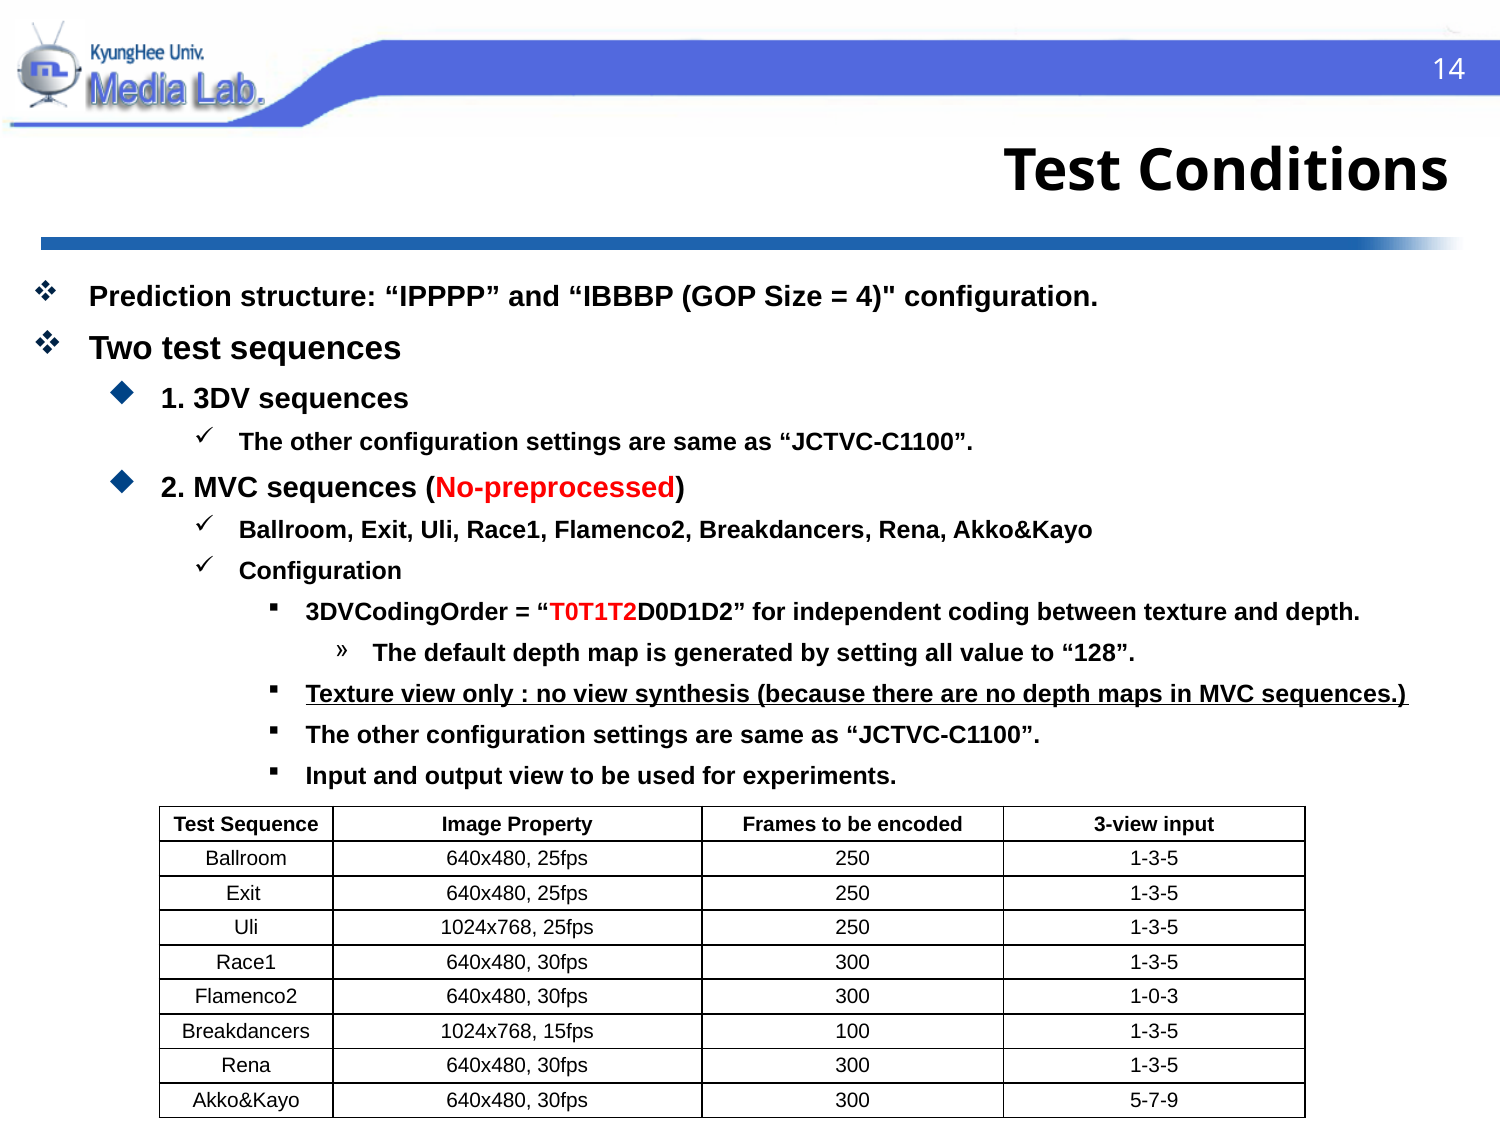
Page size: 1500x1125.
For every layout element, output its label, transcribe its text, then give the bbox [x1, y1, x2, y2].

table_cell 640x480, 30fps [334, 1049, 701, 1082]
table_cell 300 [703, 1084, 1003, 1117]
table_cell Breakdancers [160, 1015, 332, 1048]
title Test Conditions [312, 101, 1465, 233]
table_cell 640x480, 30fps [334, 1084, 701, 1117]
table_cell 1-3-5 [1004, 842, 1304, 875]
picture [41, 237, 1500, 250]
table_cell Uli [160, 911, 332, 944]
table_cell Race1 [160, 946, 332, 978]
picture [0, 0, 1500, 138]
table_cell 5-7-9 [1004, 1084, 1304, 1117]
table_cell 1-3-5 [1004, 1015, 1304, 1048]
table_cell Exit [160, 877, 332, 909]
table_cell 1-3-5 [1004, 1049, 1304, 1082]
table_cell 1-3-5 [1004, 877, 1304, 909]
table_cell 250 [703, 842, 1003, 875]
table_header Image Property [334, 807, 701, 840]
table_cell 1024x768, 15fps [334, 1015, 701, 1048]
table_cell 1-3-5 [1004, 946, 1304, 978]
table_header Frames to be encoded [703, 807, 1003, 840]
table_cell Rena [160, 1049, 332, 1082]
table_cell 1-0-3 [1004, 980, 1304, 1013]
table_cell 1024x768, 25fps [334, 911, 701, 944]
slide_number 14 [1403, 42, 1481, 93]
list Prediction structure: “IPPPP” and “IBBBP (GOP Size = 4)" configuration. Two test sequences 1. 3DV sequences The other configuration settings are same as “JCTVC-C1100”. 2. MVC sequences (No-preprocessed) Ballroom, Exit, Uli, Race1, Flamenco2, Breakdancers, Rena, Akko&Kayo Configuration 3DVCodingOrder = “T0T1T2D0D1D2” for independent coding between texture and depth. The default depth map is generated by setting all value to “128”. Texture view only : no view synthesis (because there are no depth maps in MVC sequences.) The other configuration settings are same as “JCTVC-C1100”. Input and output view to be used for experiments. [17, 262, 1483, 1107]
table_cell 100 [703, 1015, 1003, 1048]
table_cell 300 [703, 1049, 1003, 1082]
table_cell 640x480, 30fps [334, 980, 701, 1013]
table_cell 300 [703, 946, 1003, 978]
table_cell Akko&Kayo [160, 1084, 332, 1117]
table_header Test Sequence [160, 807, 332, 840]
table_cell 250 [703, 911, 1003, 944]
table_cell 1-3-5 [1004, 911, 1304, 944]
table_cell 250 [703, 877, 1003, 909]
table_cell Ballroom [160, 842, 332, 875]
table_cell Flamenco2 [160, 980, 332, 1013]
table_cell 640x480, 25fps [334, 842, 701, 875]
table_cell 300 [703, 980, 1003, 1013]
table_header 3-view input [1004, 807, 1304, 840]
table_cell 640x480, 25fps [334, 877, 701, 909]
table_cell 640x480, 30fps [334, 946, 701, 978]
